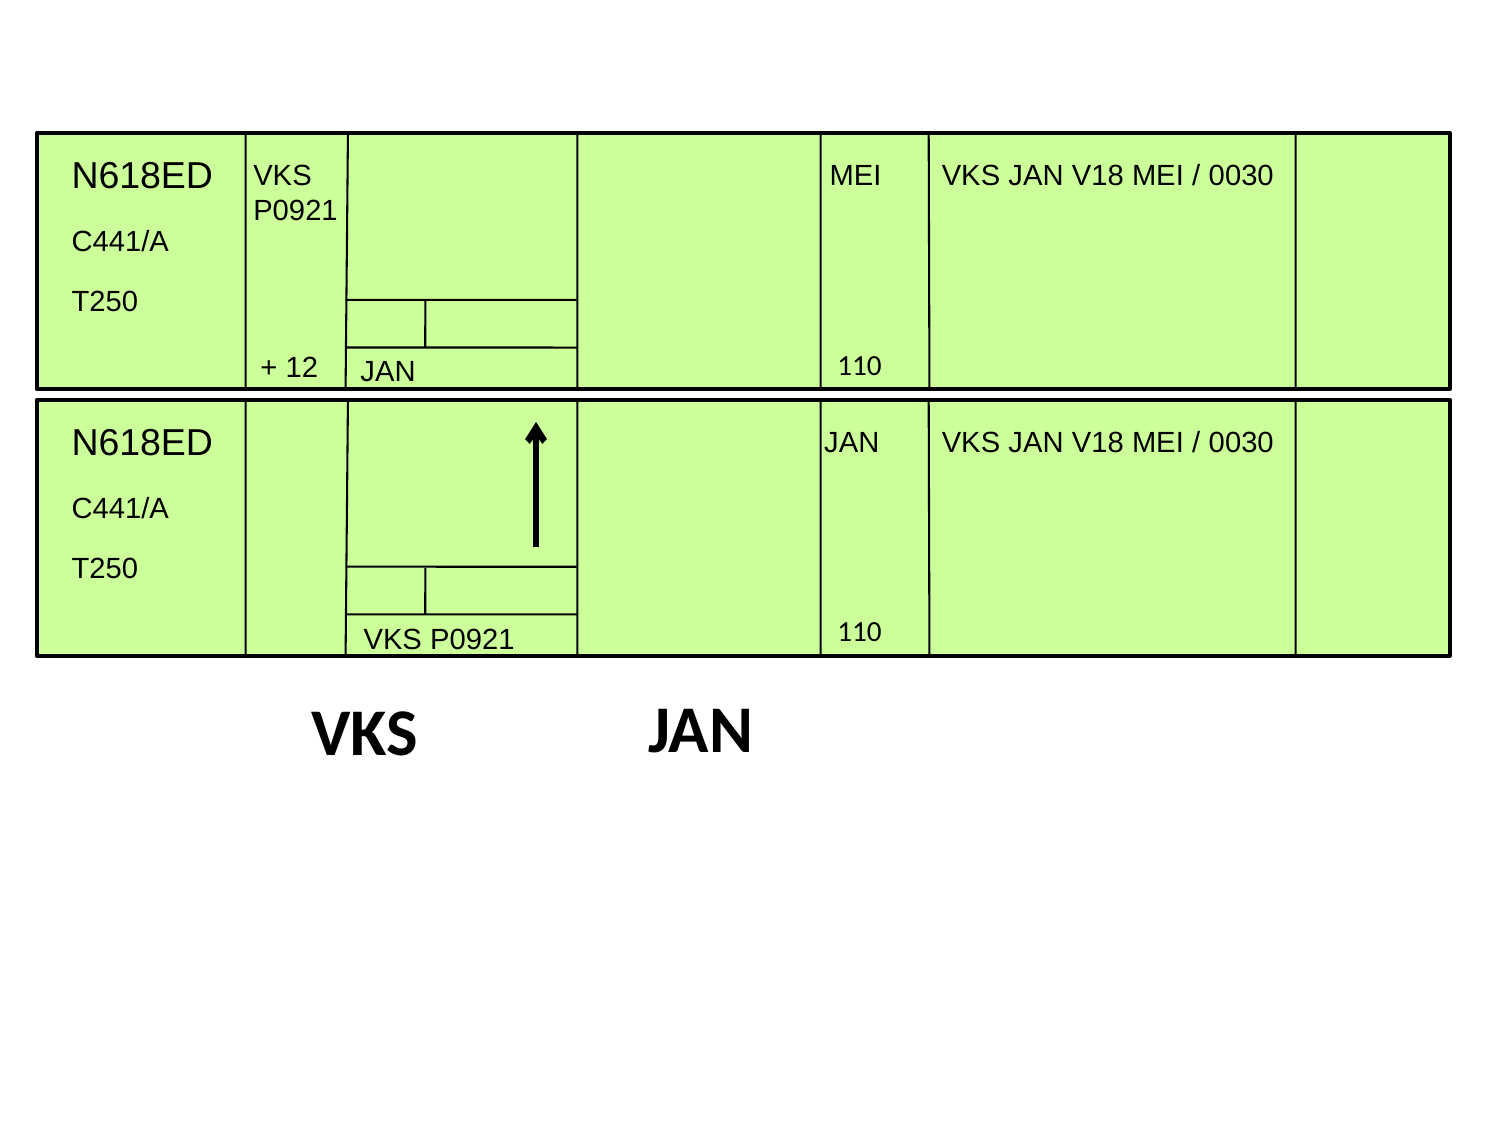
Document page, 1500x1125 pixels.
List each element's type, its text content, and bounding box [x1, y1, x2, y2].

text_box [36, 132, 1451, 401]
text_box VKS [277, 681, 452, 777]
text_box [36, 408, 1451, 664]
text_box JAN [600, 678, 801, 773]
